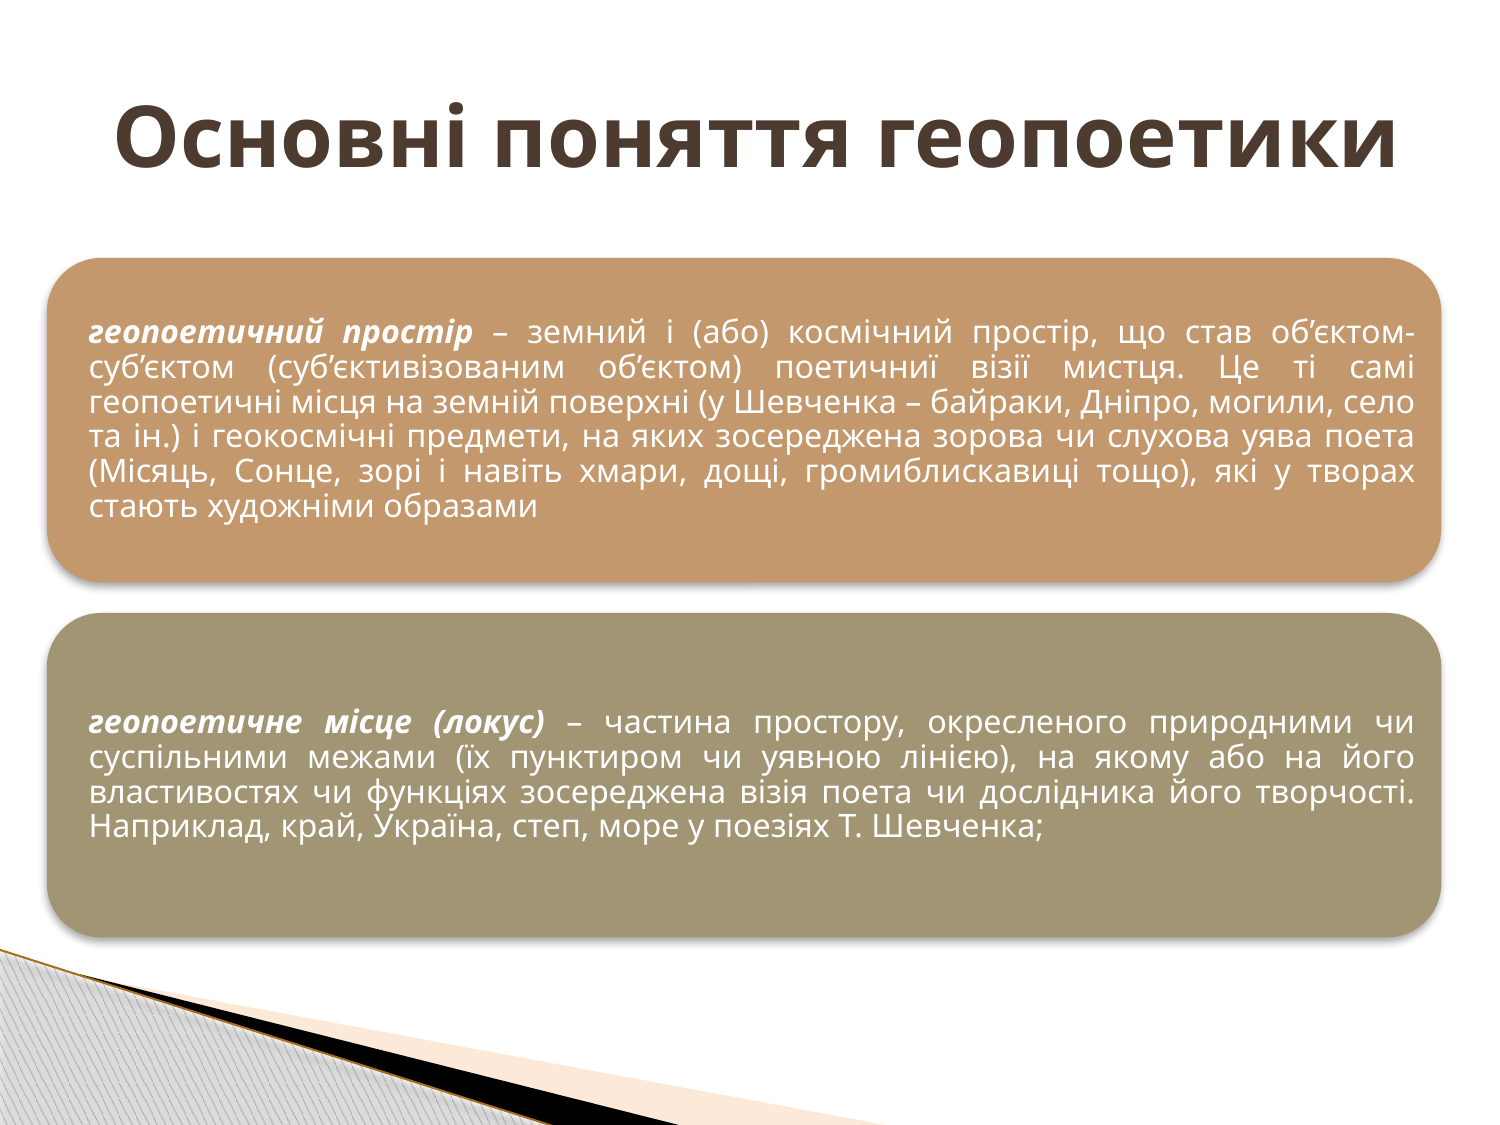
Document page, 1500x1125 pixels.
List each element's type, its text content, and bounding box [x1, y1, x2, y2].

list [46, 245, 1442, 950]
title Основні поняття геопоетики [82, 46, 1432, 221]
